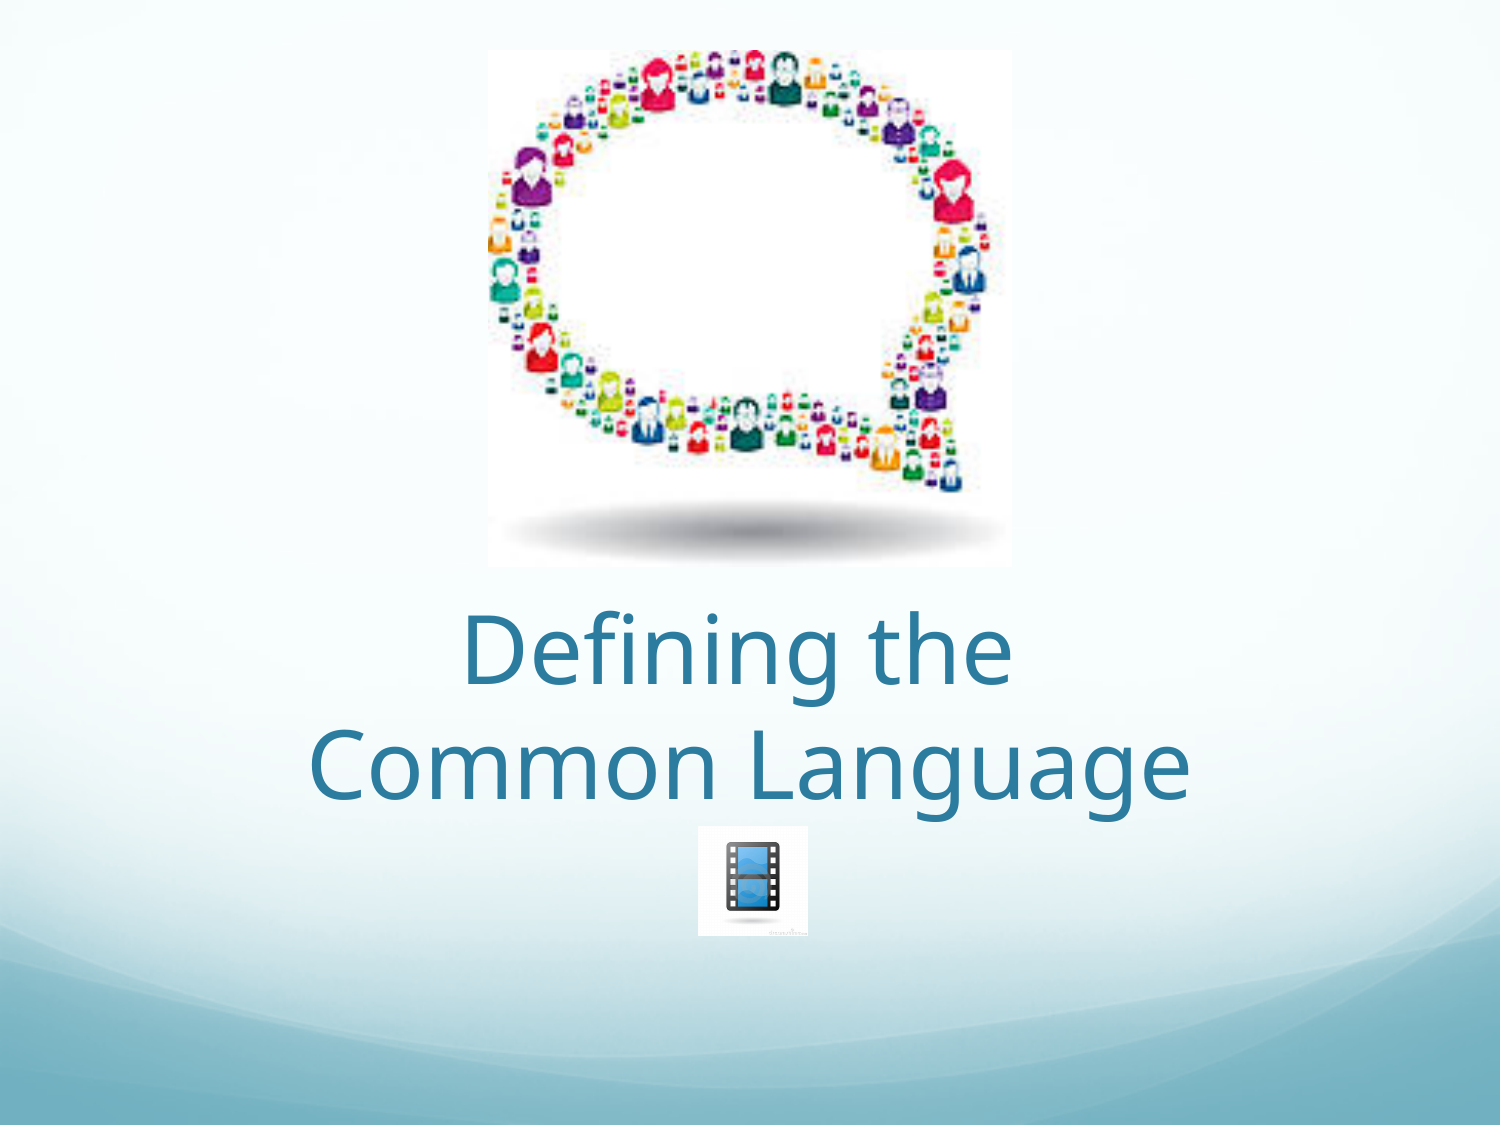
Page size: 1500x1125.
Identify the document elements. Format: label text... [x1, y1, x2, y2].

title Defining the Common Language [59, 585, 1441, 827]
picture [697, 825, 809, 936]
picture [488, 49, 1012, 568]
